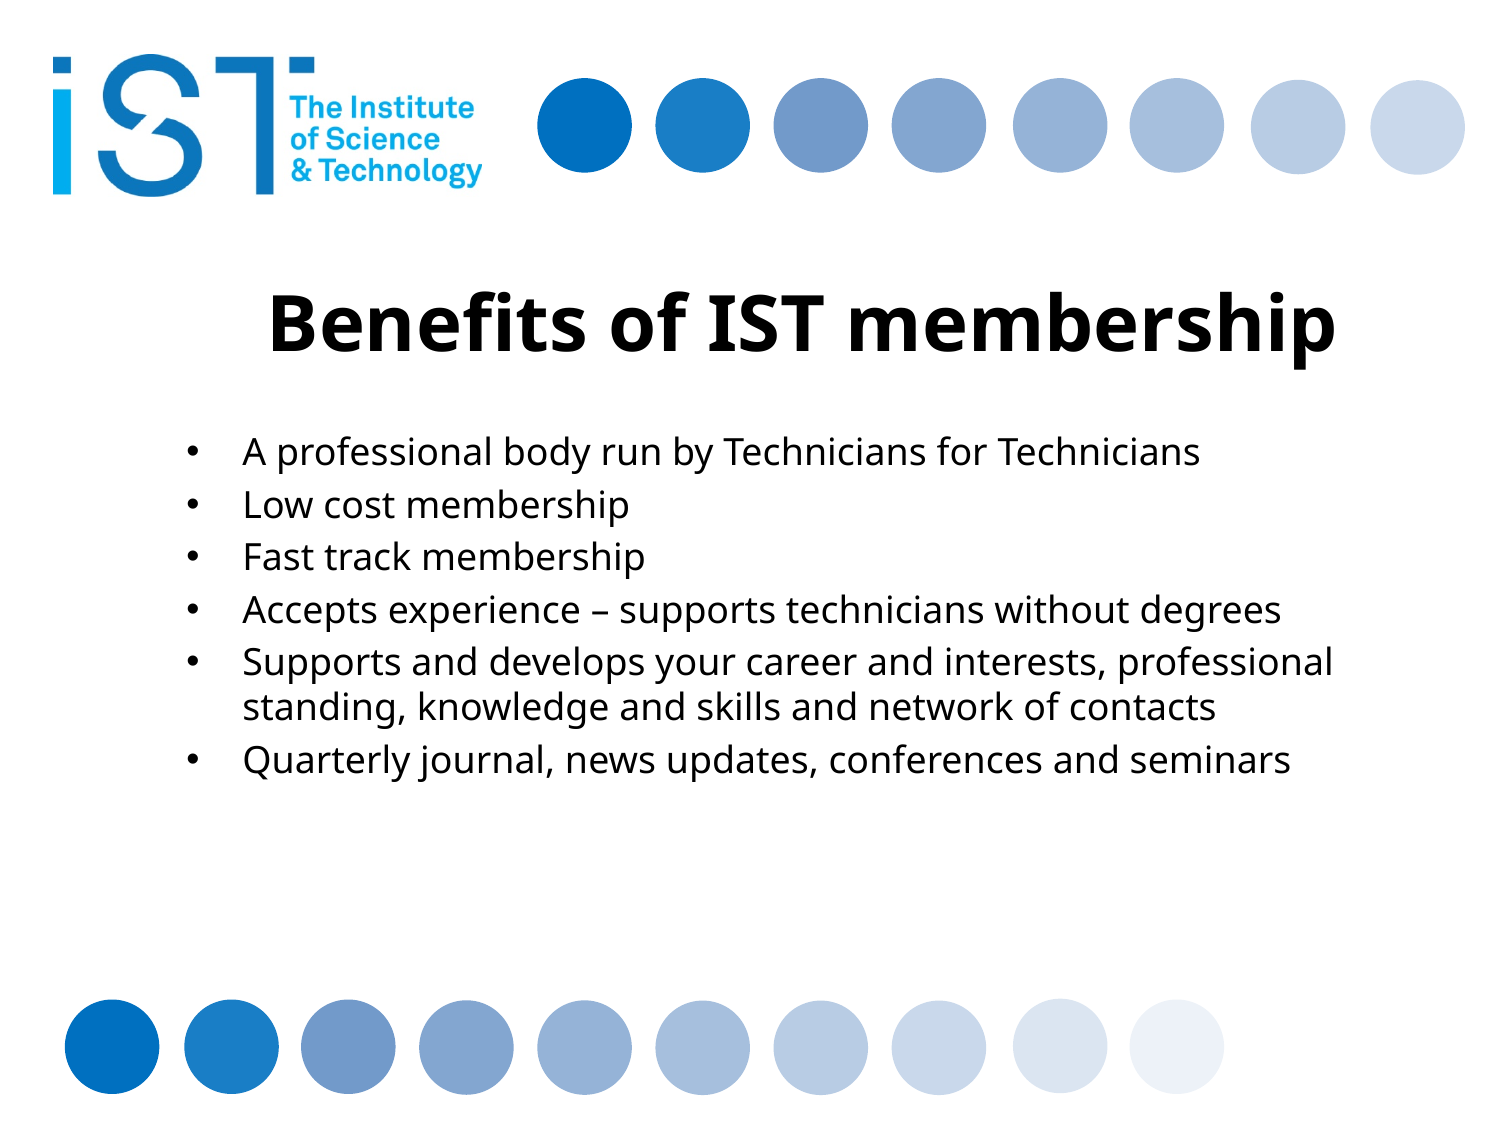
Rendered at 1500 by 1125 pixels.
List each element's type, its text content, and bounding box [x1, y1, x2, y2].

title Benefits of IST membership [171, 231, 1436, 409]
list A professional body run by Technicians for Technicians Low cost membership Fast track membership Accepts experience – supports technicians without degrees Supports and develops your career and interests, professional standing, knowledge and skills and network of contacts Quarterly journal, news updates, conferences and seminars [171, 420, 1436, 953]
picture [53, 54, 482, 197]
